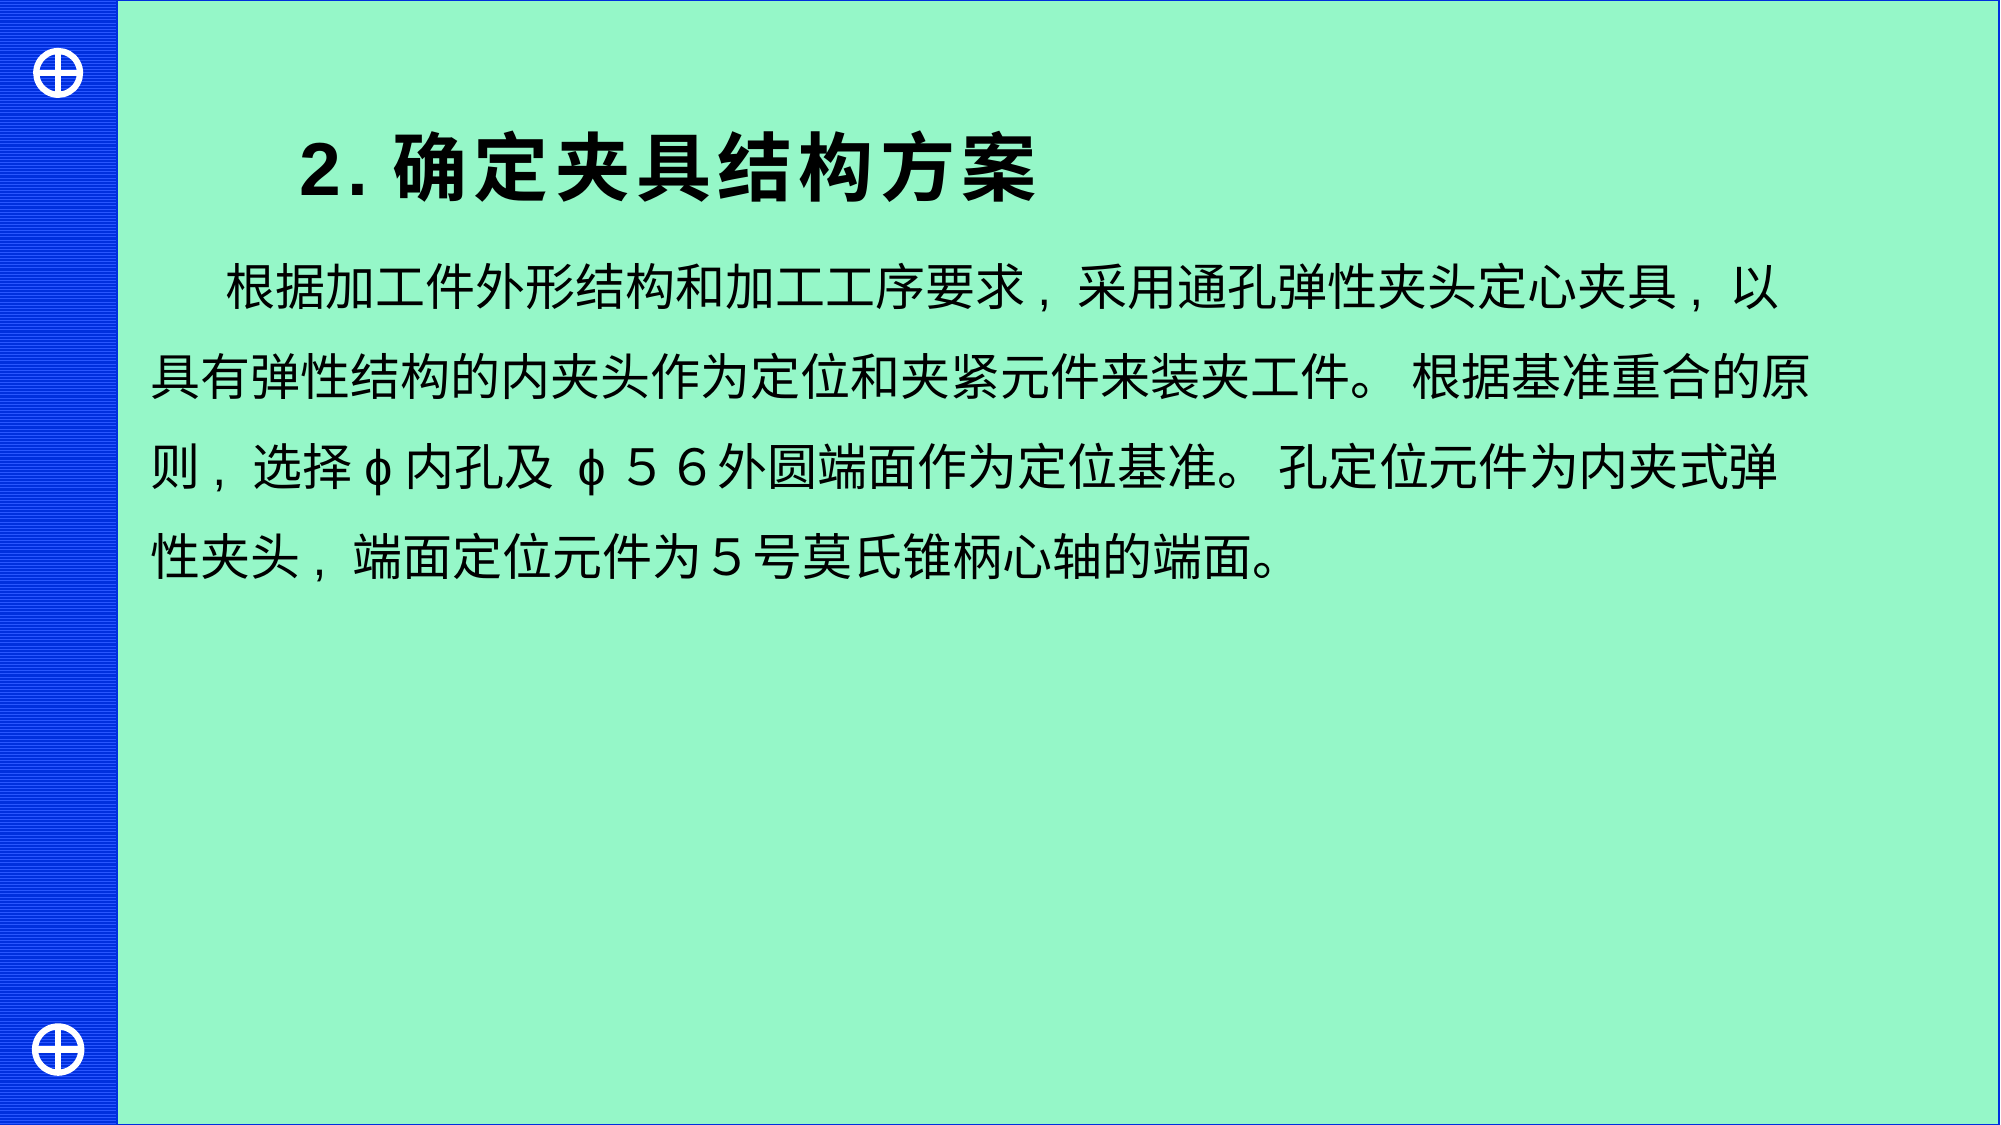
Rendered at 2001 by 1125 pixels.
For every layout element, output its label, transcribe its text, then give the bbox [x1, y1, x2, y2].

text_box 2.确定夹具结构方案 [176, 96, 1465, 218]
